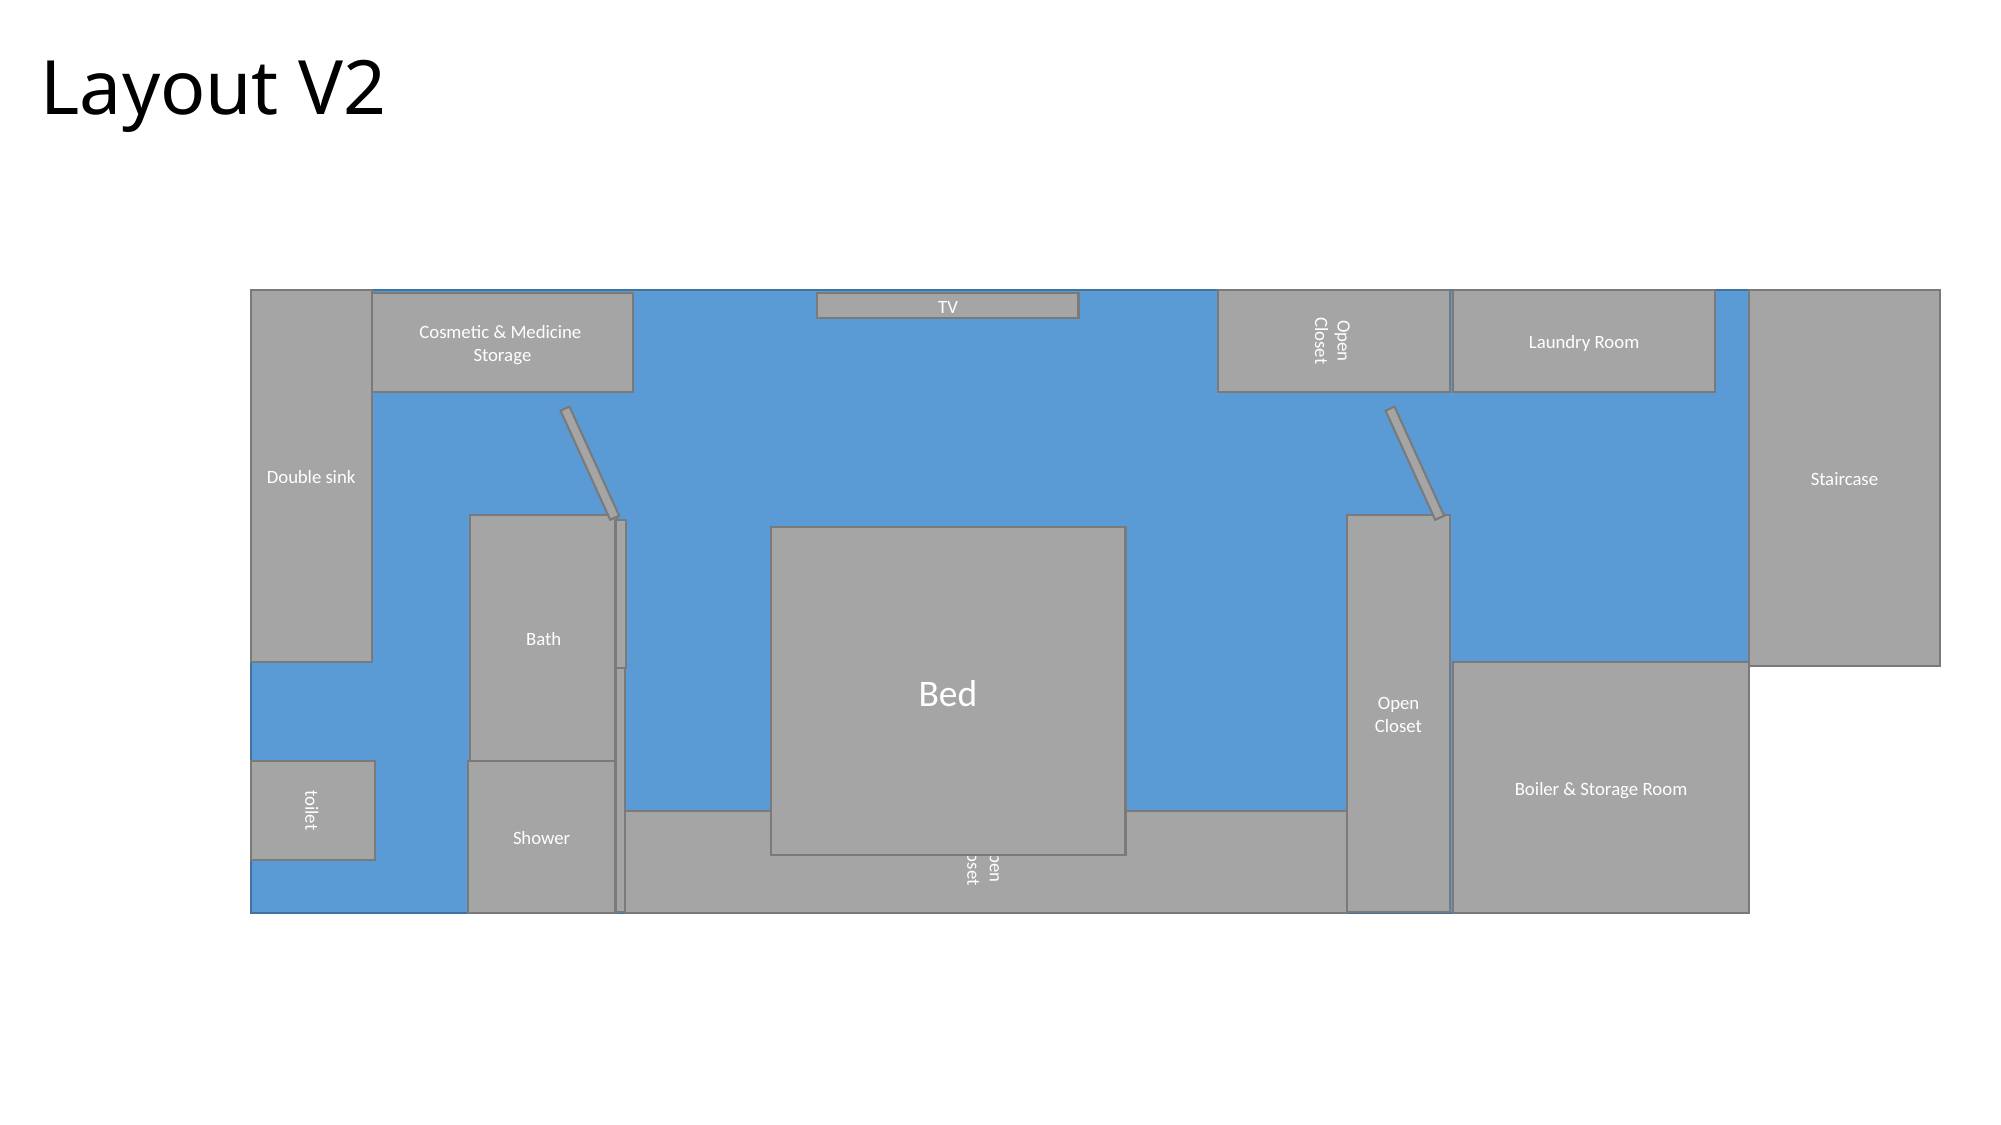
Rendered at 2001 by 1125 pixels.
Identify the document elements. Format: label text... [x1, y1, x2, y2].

text_box [614, 669, 626, 913]
text_box Cosmetic & Medicine Storage [371, 292, 634, 393]
text_box [250, 289, 1748, 914]
text_box Open Closet [1217, 289, 1451, 393]
text_box Boiler & Storage Room [1452, 661, 1750, 914]
text_box Laundry Room [1452, 289, 1716, 393]
text_box Shower [467, 760, 617, 914]
text_box Double sink [250, 289, 373, 663]
text_box Staircase [1748, 289, 1941, 667]
text_box toilet [250, 760, 376, 861]
title Layout V2 [25, 0, 449, 199]
text_box TV [816, 292, 1080, 319]
text_box [614, 519, 627, 669]
text_box [559, 405, 621, 522]
text_box Bed [770, 526, 1127, 856]
text_box Open Closet [624, 810, 1348, 914]
text_box Open Closet [1346, 514, 1451, 913]
text_box Bath [469, 514, 614, 760]
text_box [1384, 405, 1446, 522]
